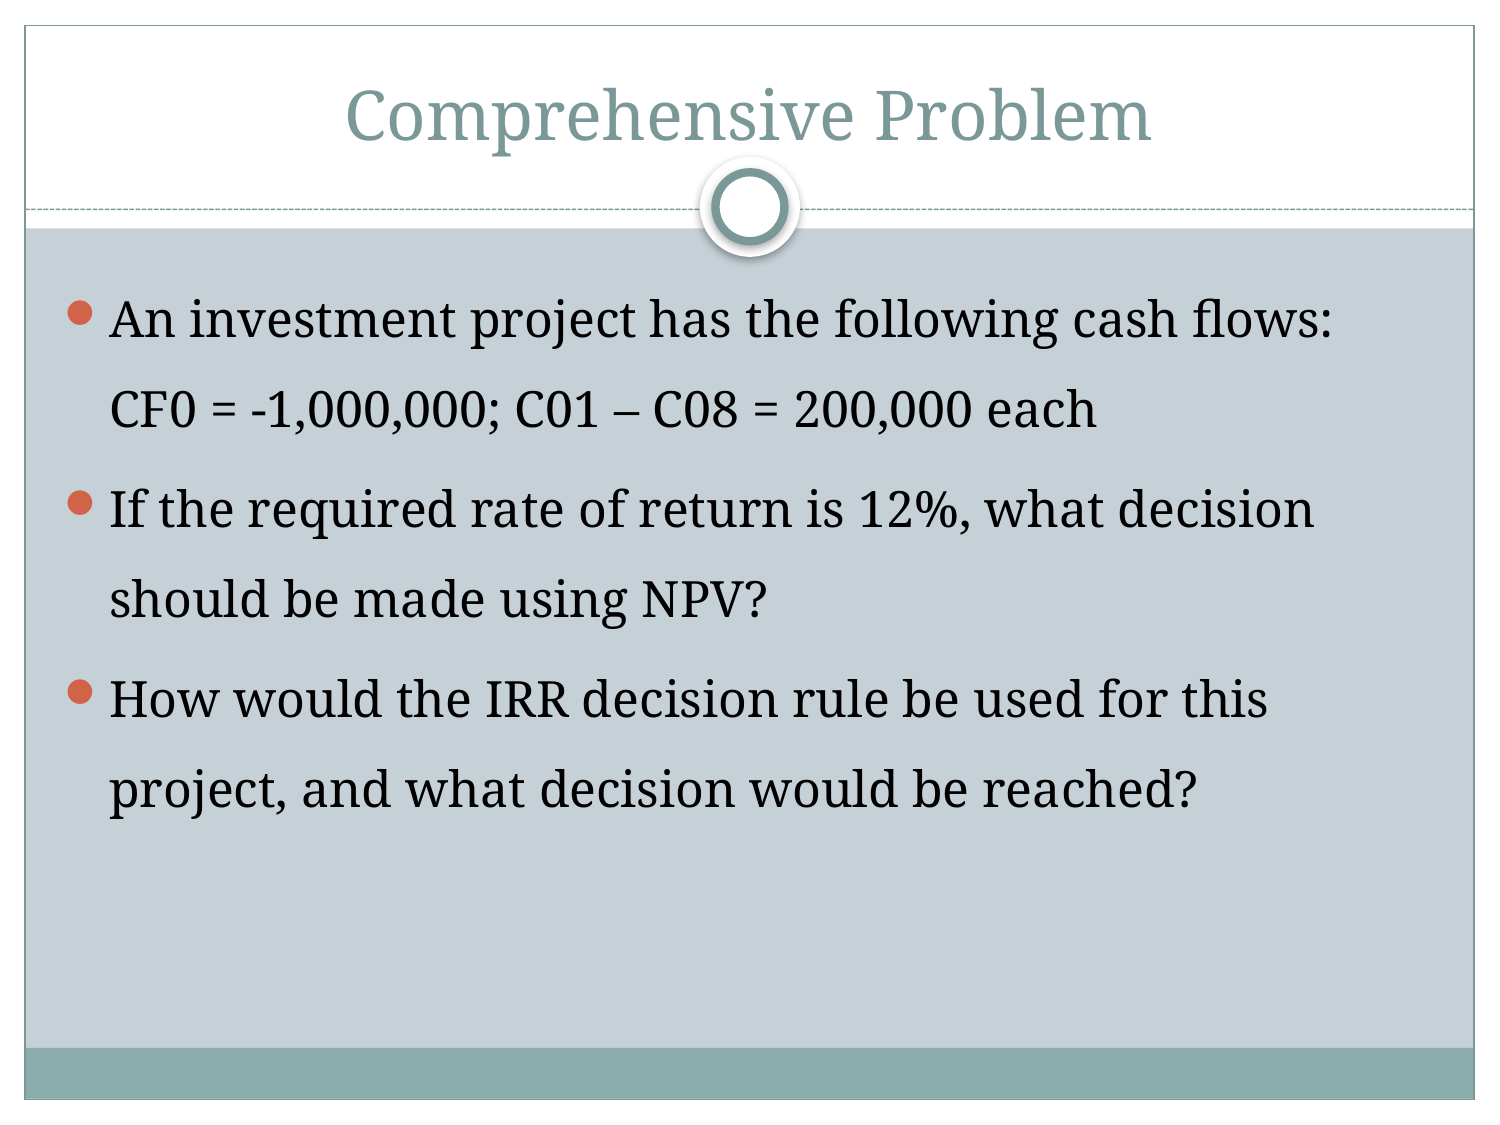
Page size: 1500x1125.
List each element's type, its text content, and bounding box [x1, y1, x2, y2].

list An investment project has the following cash flows: CF0 = -1,000,000; C01 – C08 = 200,000 each If the required rate of return is 12%, what decision should be made using NPV? How would the IRR decision rule be used for this project, and what decision would be reached? [49, 250, 1445, 1001]
title Comprehensive Problem [49, 37, 1450, 162]
